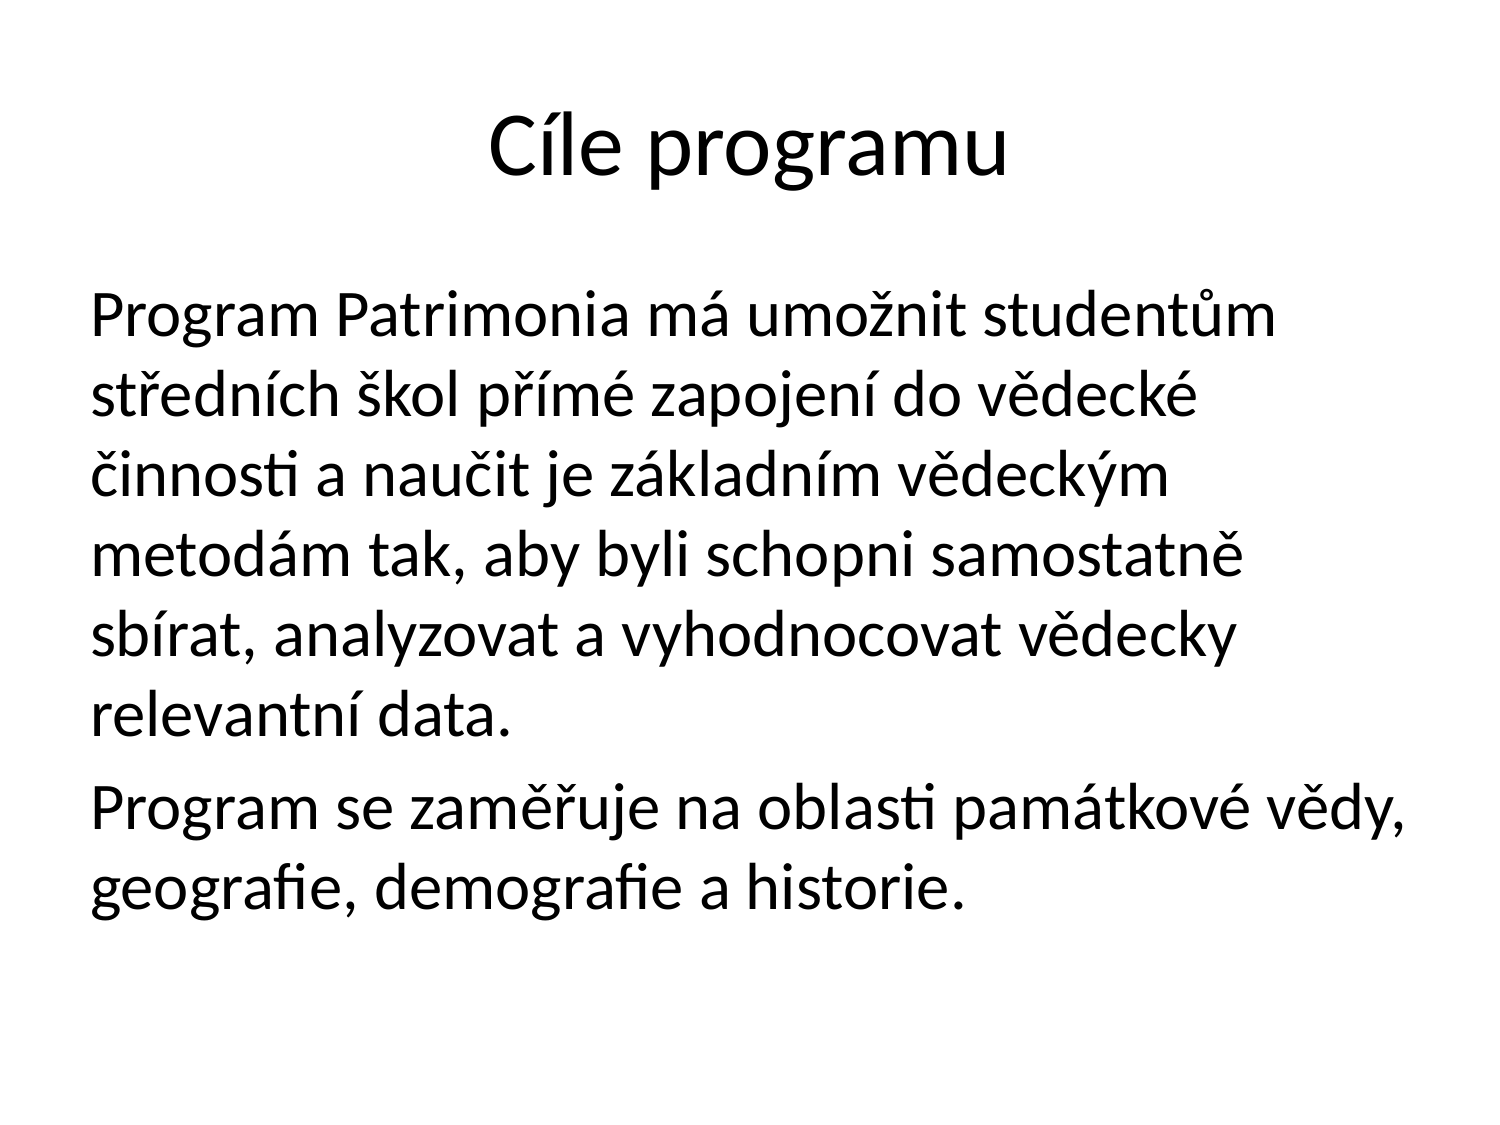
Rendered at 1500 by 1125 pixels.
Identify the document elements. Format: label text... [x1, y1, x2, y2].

title Cíle programu [75, 45, 1425, 233]
list Program Patrimonia má umožnit studentům středních škol přímé zapojení do vědecké činnosti a naučit je základním vědeckým metodám tak, aby byli schopni samostatně sbírat, analyzovat a vyhodnocovat vědecky relevantní data. Program se zaměřuje na oblasti památkové vědy, geografie, demografie a historie. [75, 262, 1425, 1005]
